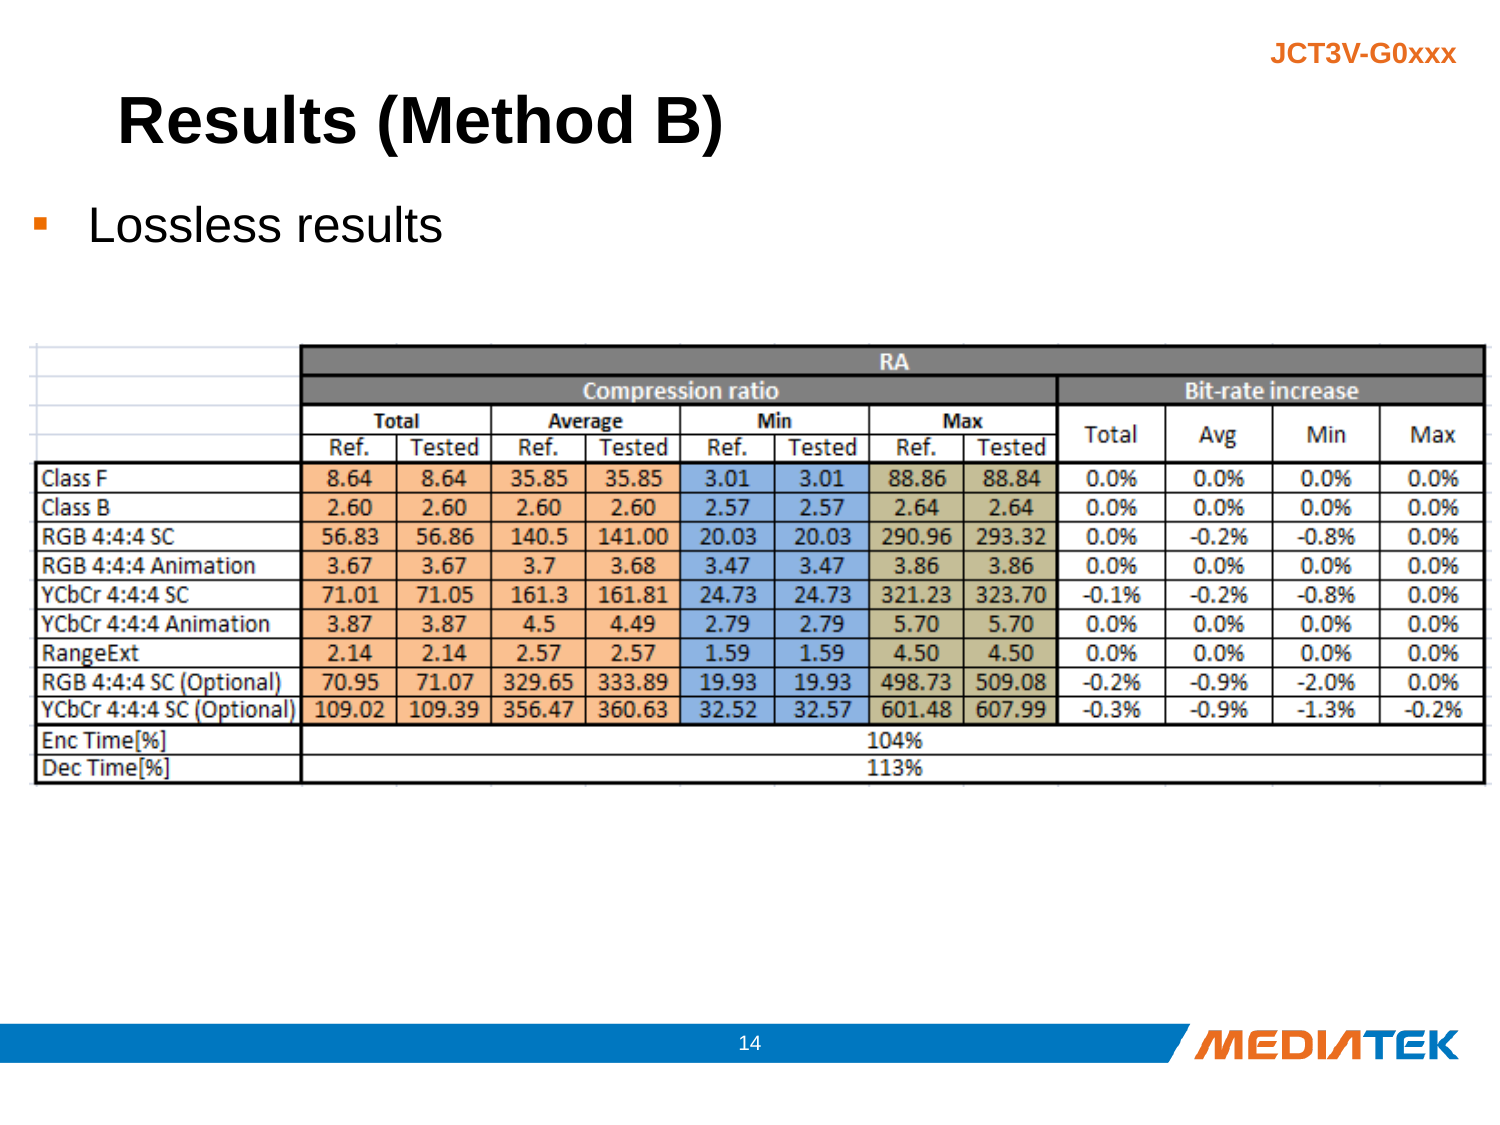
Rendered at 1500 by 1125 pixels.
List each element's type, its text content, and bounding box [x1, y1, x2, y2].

text_box Lossless results [16, 185, 1483, 1012]
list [29, 343, 1493, 788]
picture [789, 1023, 1459, 1063]
title Results (Method B) [102, 62, 1426, 172]
picture [0, 1023, 711, 1063]
slide_number 13 [711, 1022, 789, 1090]
